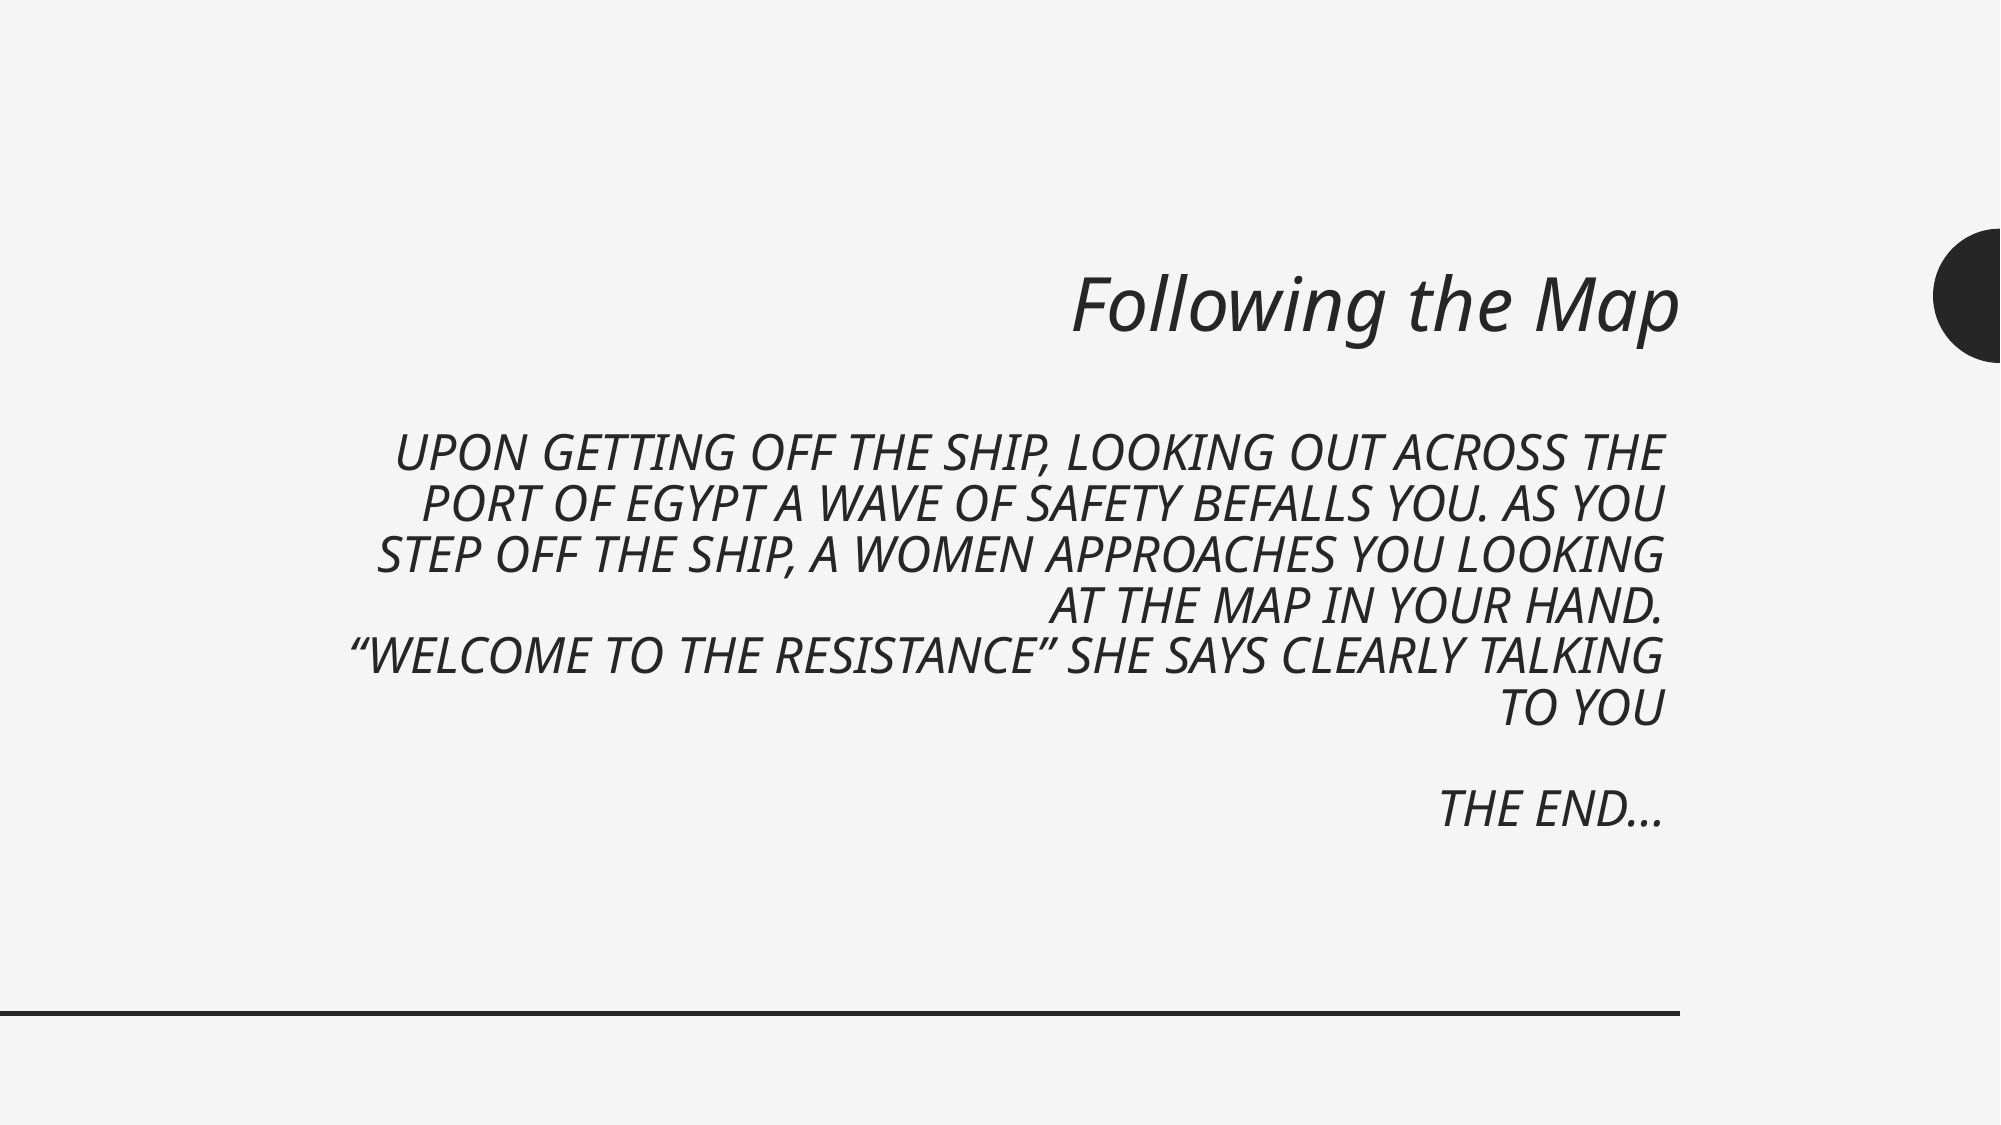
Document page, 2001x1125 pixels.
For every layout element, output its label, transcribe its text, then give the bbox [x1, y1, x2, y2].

list Following the Map [319, 228, 1698, 363]
title Upon getting off the ship, looking out across the port of Egypt a wave of safety befalls you. As you step off the ship, a women approaches you looking at the map in your hand. “welcome to the resistance” she says clearly talking to you The end… [319, 421, 1681, 961]
